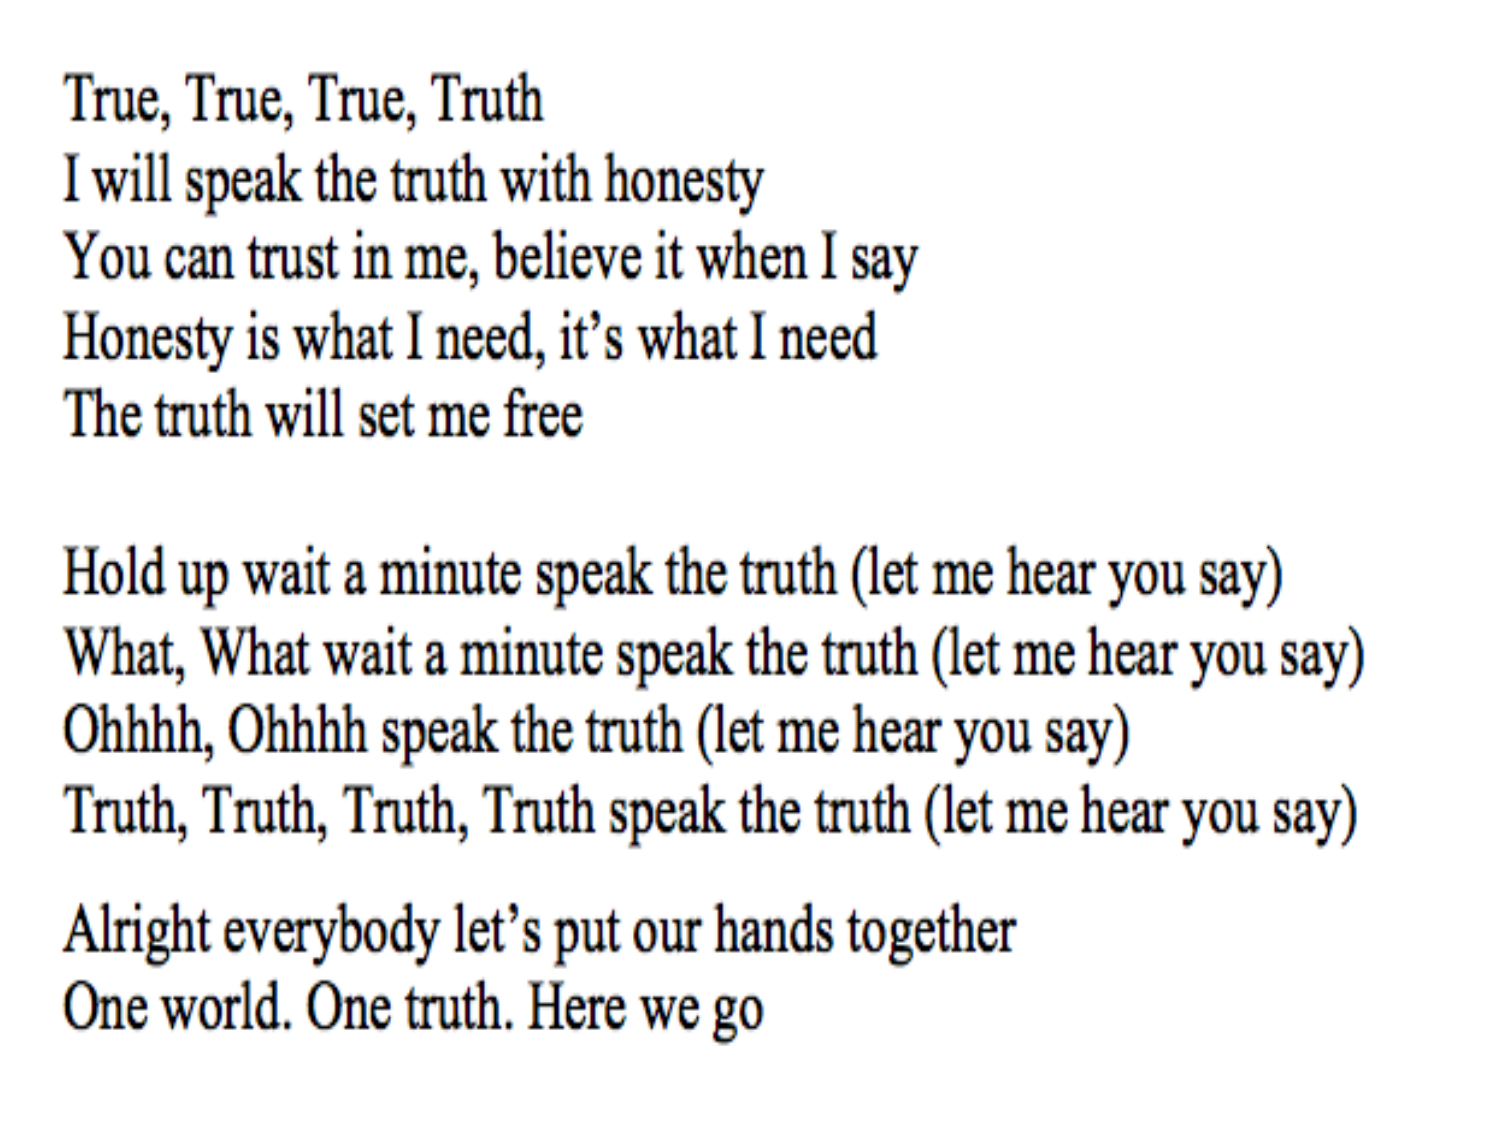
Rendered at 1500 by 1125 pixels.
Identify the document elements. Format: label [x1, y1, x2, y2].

picture [24, 38, 1452, 1088]
